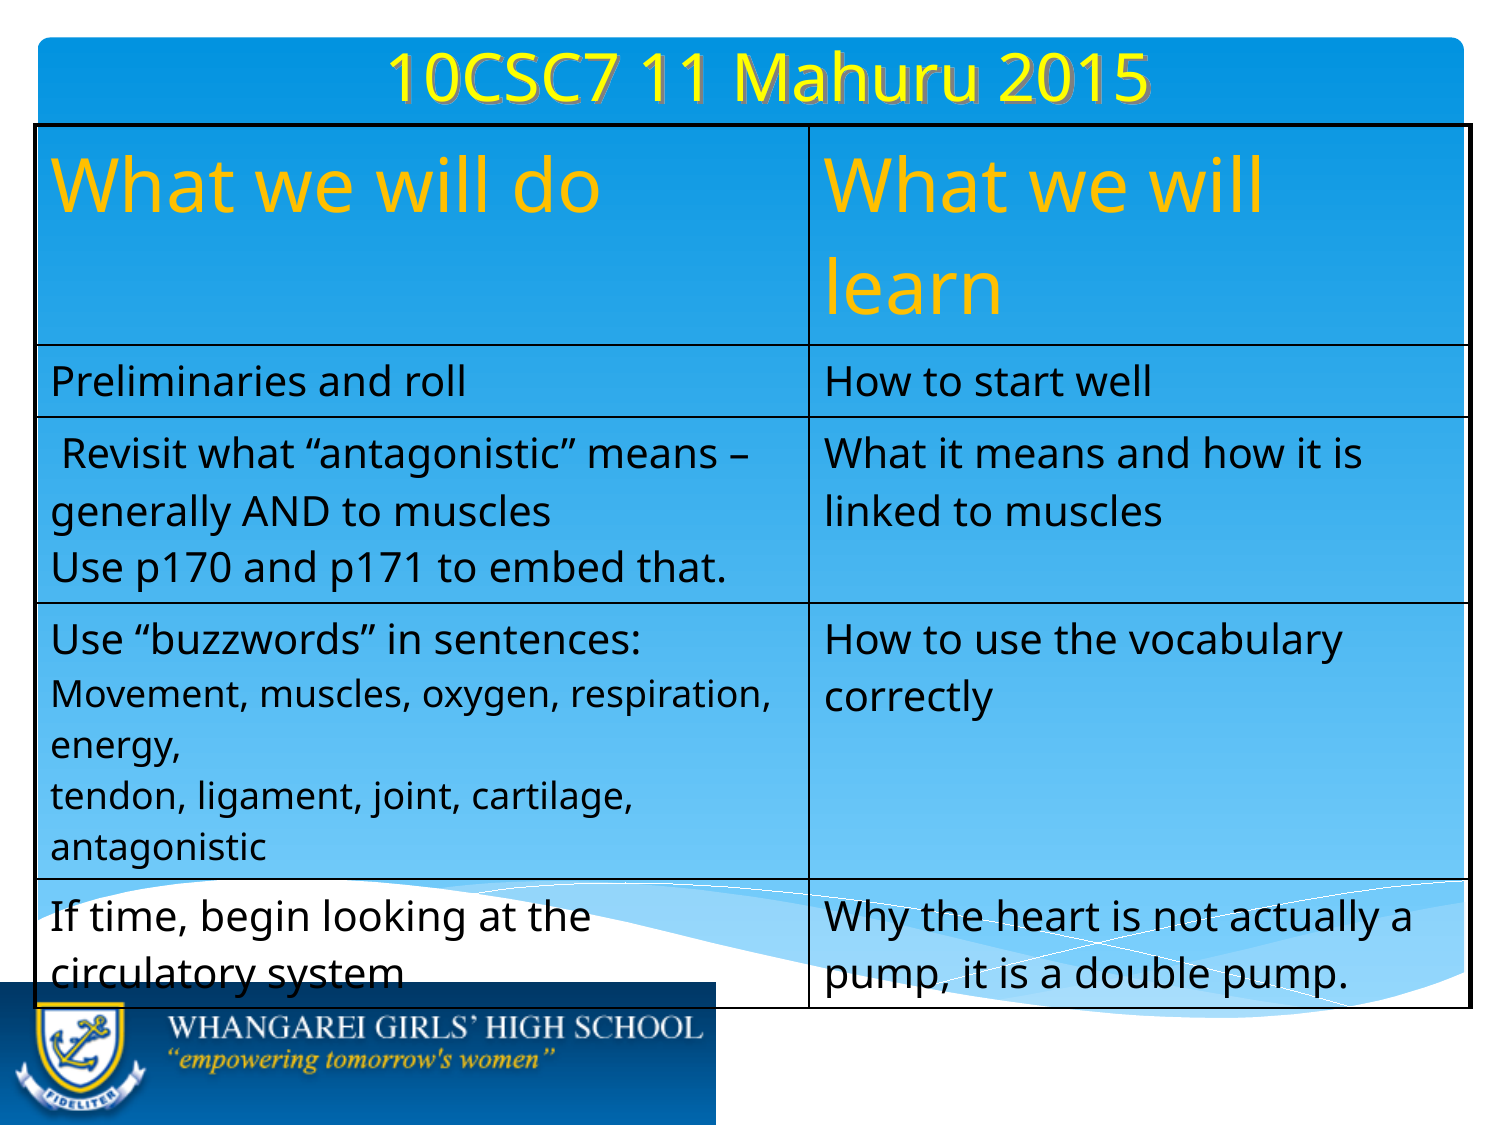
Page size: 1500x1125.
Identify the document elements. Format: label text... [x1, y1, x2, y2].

table_cell How to use the vocabulary correctly [810, 604, 1468, 878]
table_cell Use “buzzwords” in sentences: Movement, muscles, oxygen, respiration, energy, tendon, ligament, joint, cartilage, antagonistic [37, 604, 808, 878]
table_header What we will do [37, 127, 808, 344]
table_cell What it means and how it is linked to muscles [810, 418, 1468, 602]
table_cell If time, begin looking at the circulatory system [37, 880, 808, 1007]
table_cell How to start well [810, 346, 1468, 416]
text_box 10CSC7 11 Mahuru 2015 [162, 24, 1375, 123]
table_header What we will learn [810, 127, 1468, 344]
picture [0, 982, 716, 1125]
table_cell Preliminaries and roll [37, 346, 808, 416]
table_cell Why the heart is not actually a pump, it is a double pump. [810, 880, 1468, 1007]
table_cell Revisit what “antagonistic” means – generally AND to muscles Use p170 and p171 to embed that. [37, 418, 808, 602]
